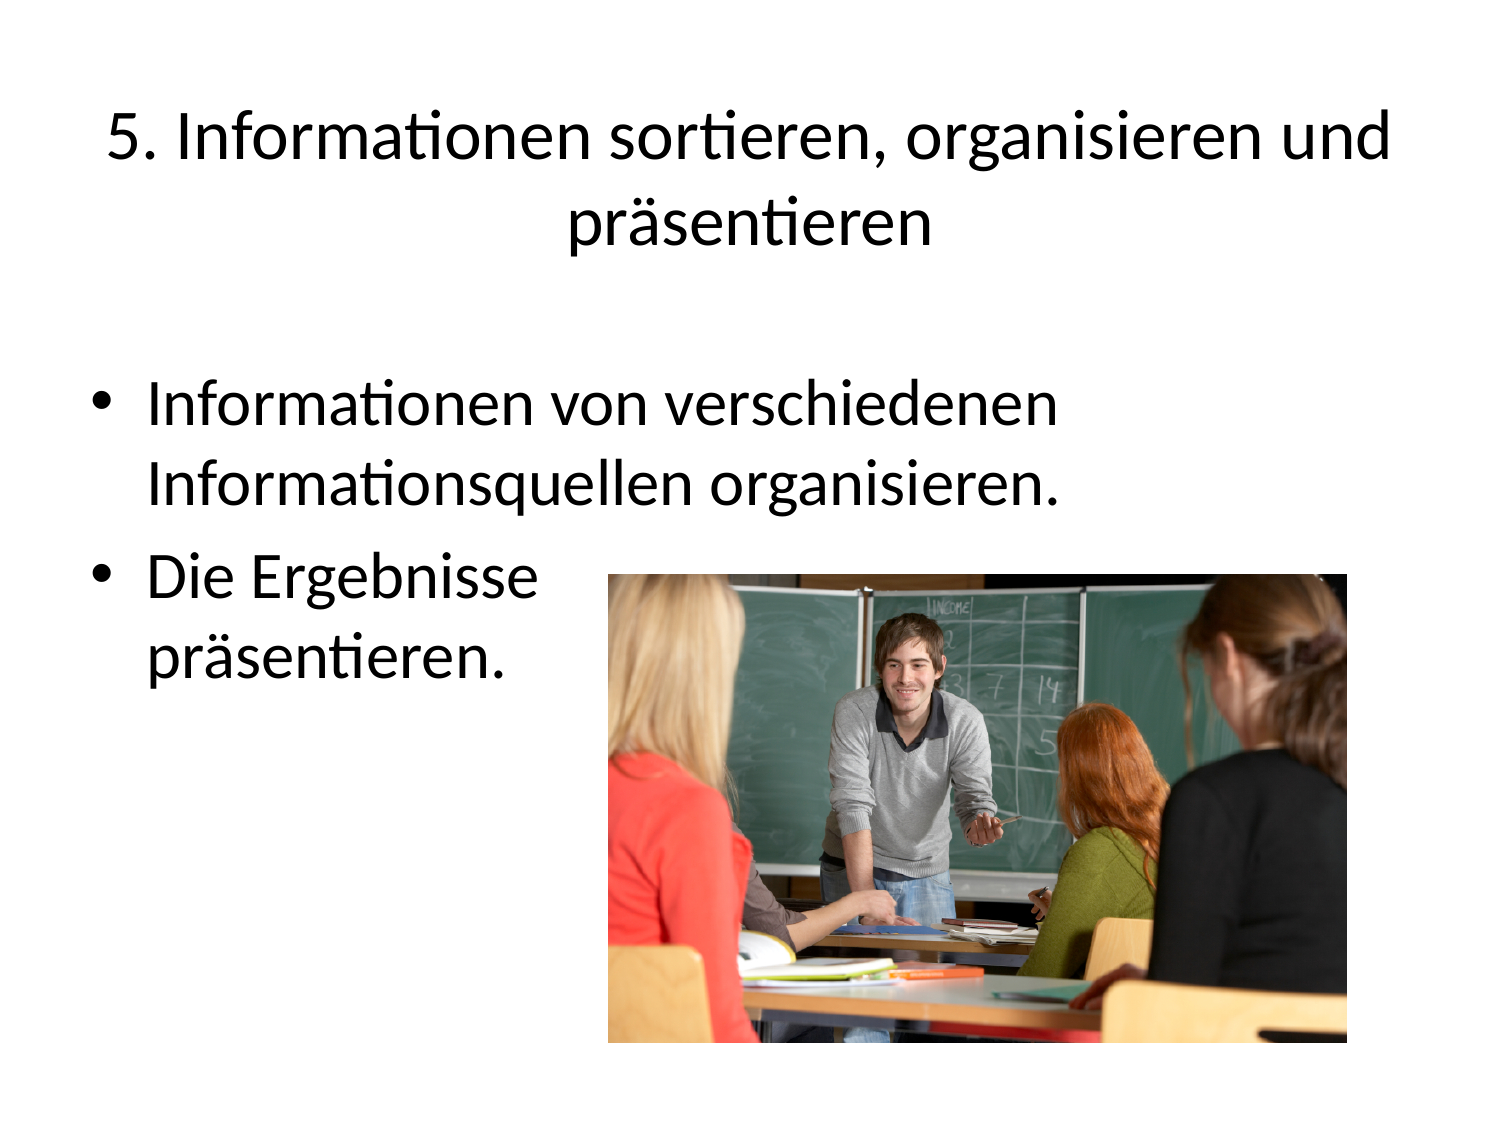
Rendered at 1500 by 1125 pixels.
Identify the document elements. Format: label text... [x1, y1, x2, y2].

list Informationen von verschiedenen Informationsquellen organisieren. Die Ergebnisse präsentieren. [75, 351, 1425, 1094]
picture [607, 573, 1347, 1044]
title 5. Informationen sortieren, organisieren und präsentieren [75, 79, 1425, 268]
